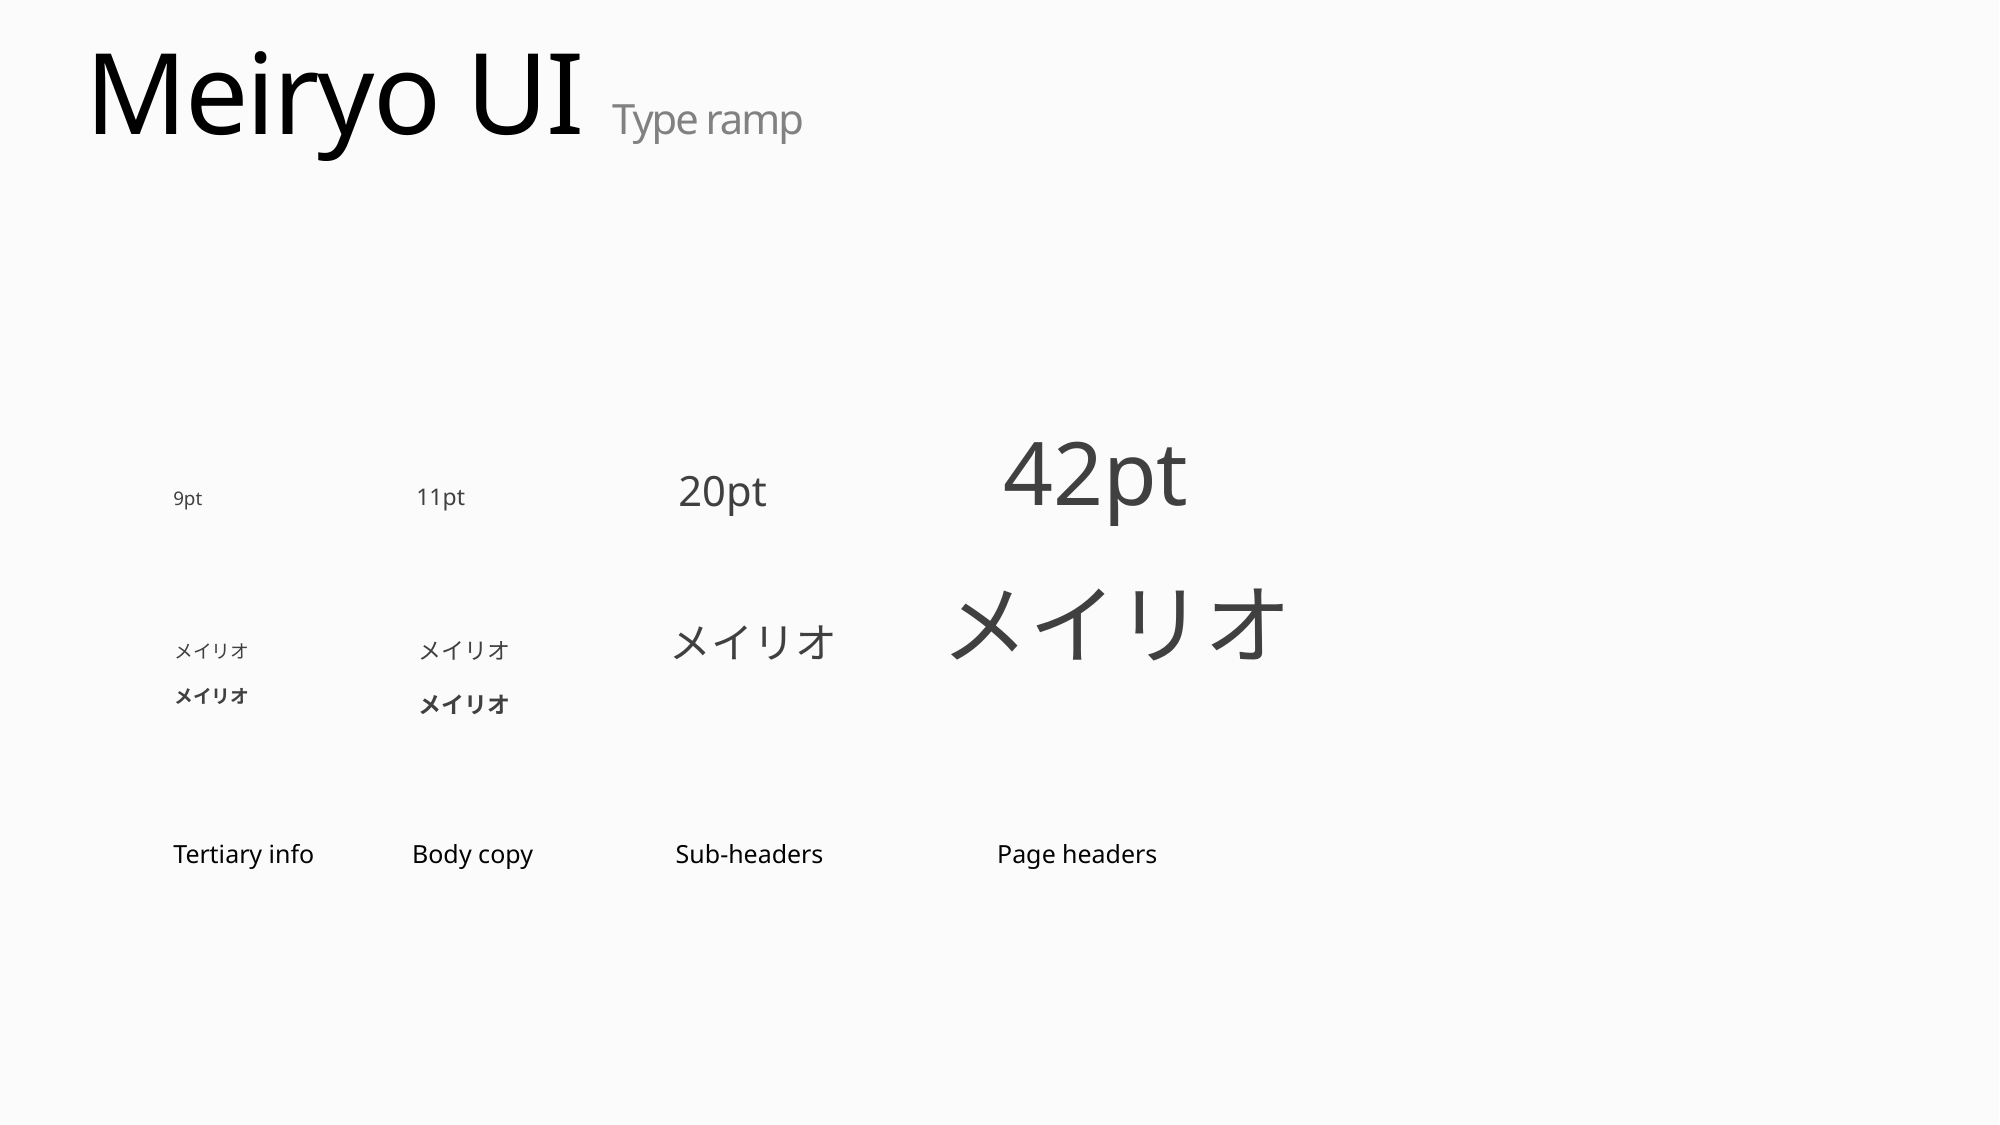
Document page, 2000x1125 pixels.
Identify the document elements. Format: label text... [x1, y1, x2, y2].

text_box Body copy [397, 831, 632, 876]
text_box メイリオ [670, 616, 838, 717]
text_box メイリオ メイリオ [418, 636, 569, 747]
text_box 11pt [401, 474, 481, 518]
title Meiryo UI Type ramp [85, 37, 1914, 161]
text_box Page headers [982, 831, 1177, 876]
text_box 9pt [158, 479, 218, 517]
text_box 42pt [988, 410, 1204, 531]
text_box 20pt [663, 457, 782, 523]
text_box Sub-headers [660, 831, 867, 876]
text_box Tertiary info [158, 831, 393, 876]
text_box メイリオ [941, 569, 1292, 780]
text_box メイリオ メイリオ [174, 639, 325, 730]
